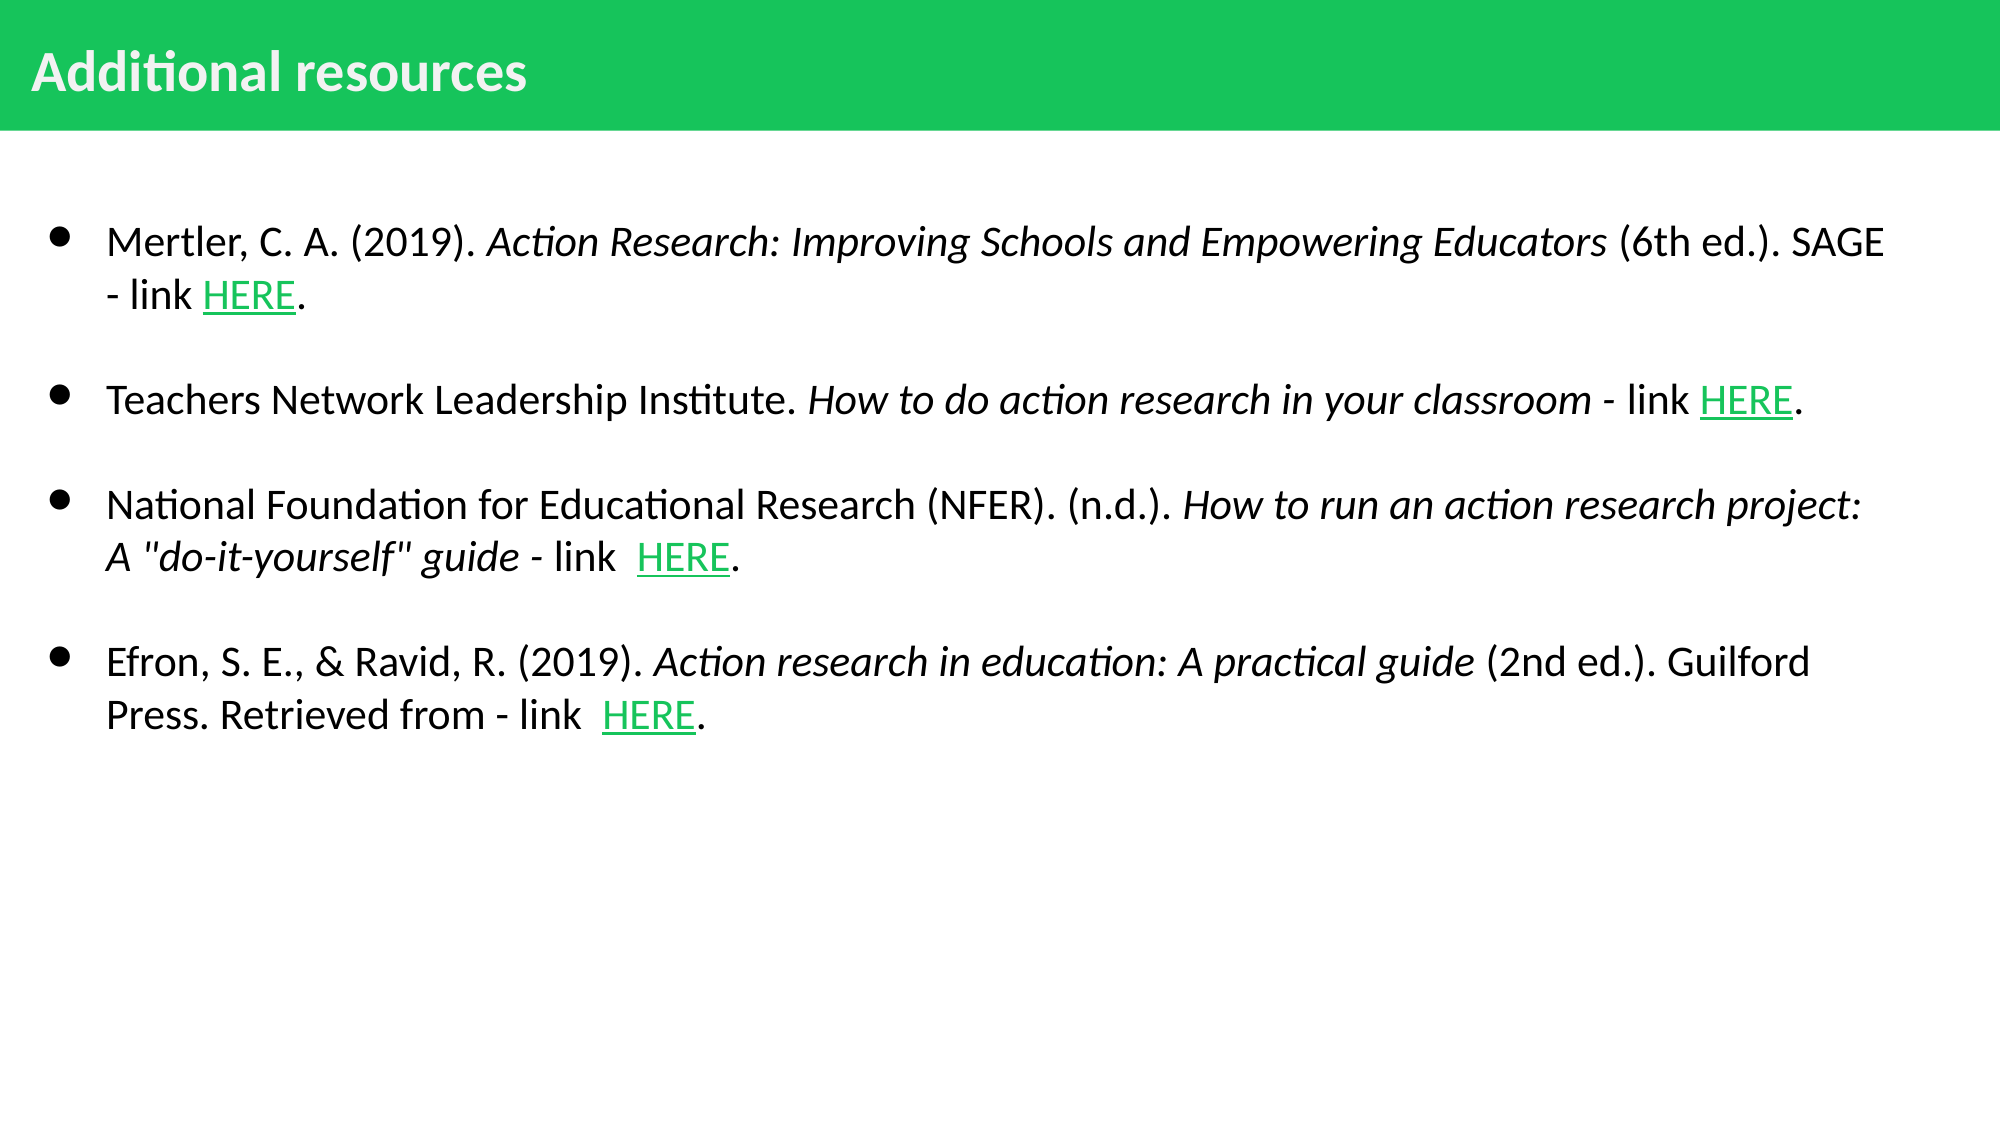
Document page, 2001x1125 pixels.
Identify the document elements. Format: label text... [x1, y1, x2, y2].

list Mertler, C. A. (2019). Action Research: Improving Schools and Empowering Educators (6th ed.). SAGE - link HERE. Teachers Network Leadership Institute. How to do action research in your classroom - link HERE. National Foundation for Educational Research (NFER). (n.d.). How to run an action research project: A "do-it-yourself" guide - link HERE. Efron, S. E., & Ravid, R. (2019). Action research in education: A practical guide (2nd ed.). Guilford Press. Retrieved from - link HERE. [16, 205, 1909, 1074]
title Additional resources [16, 13, 1976, 131]
